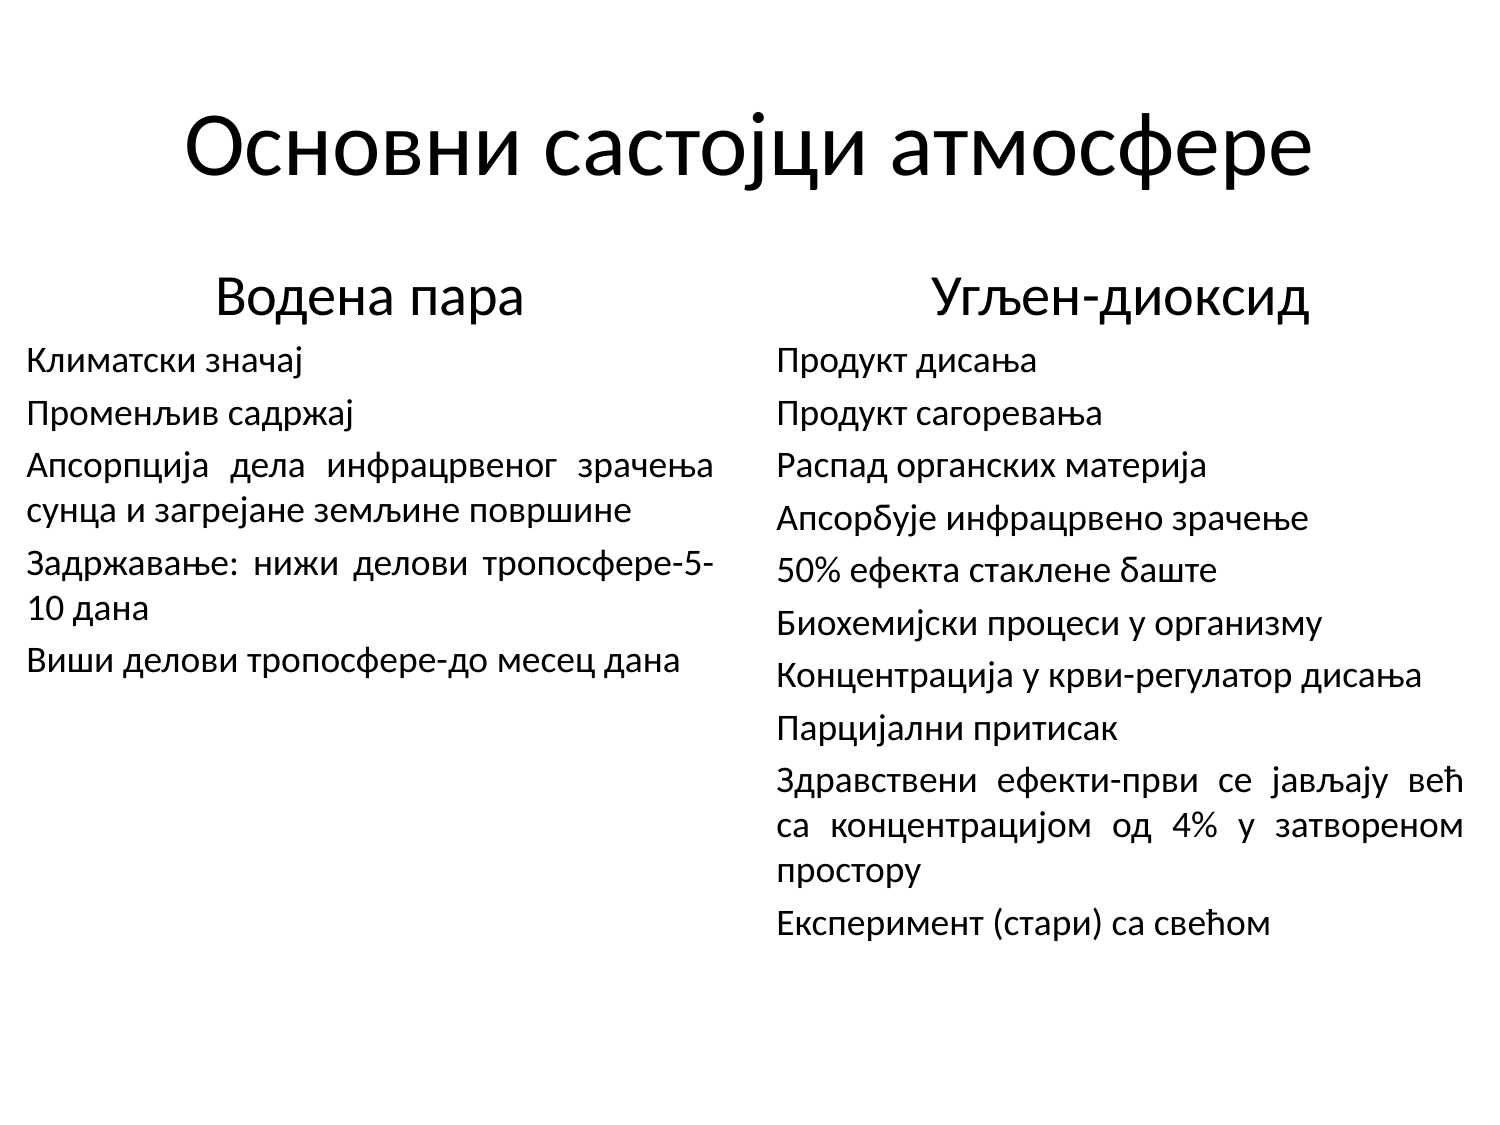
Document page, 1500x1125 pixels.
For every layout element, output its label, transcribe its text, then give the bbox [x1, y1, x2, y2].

list Водена пара Климатски значај Променљив садржај Апсорпција дела инфрацрвеног зрачења сунца и загрејане земљине површине Задржавање: нижи делови тропосфере-5-10 дана Виши делови тропосфере-до месец дана [11, 249, 730, 993]
title Основни састојци атмосфере [75, 45, 1425, 233]
list Угљен-диоксид Продукт дисања Продукт сагоревања Распад органских материја Апсорбује инфрацрвено зрачење 50% ефекта стаклене баште Биохемијски процеси у организму Концентрација у крви-регулатор дисања Парцијални притисак Здравствени ефекти-први се јављају већ са концентрацијом од 4% у затвореном простору Експеримент (стари) са свећом [761, 249, 1480, 993]
